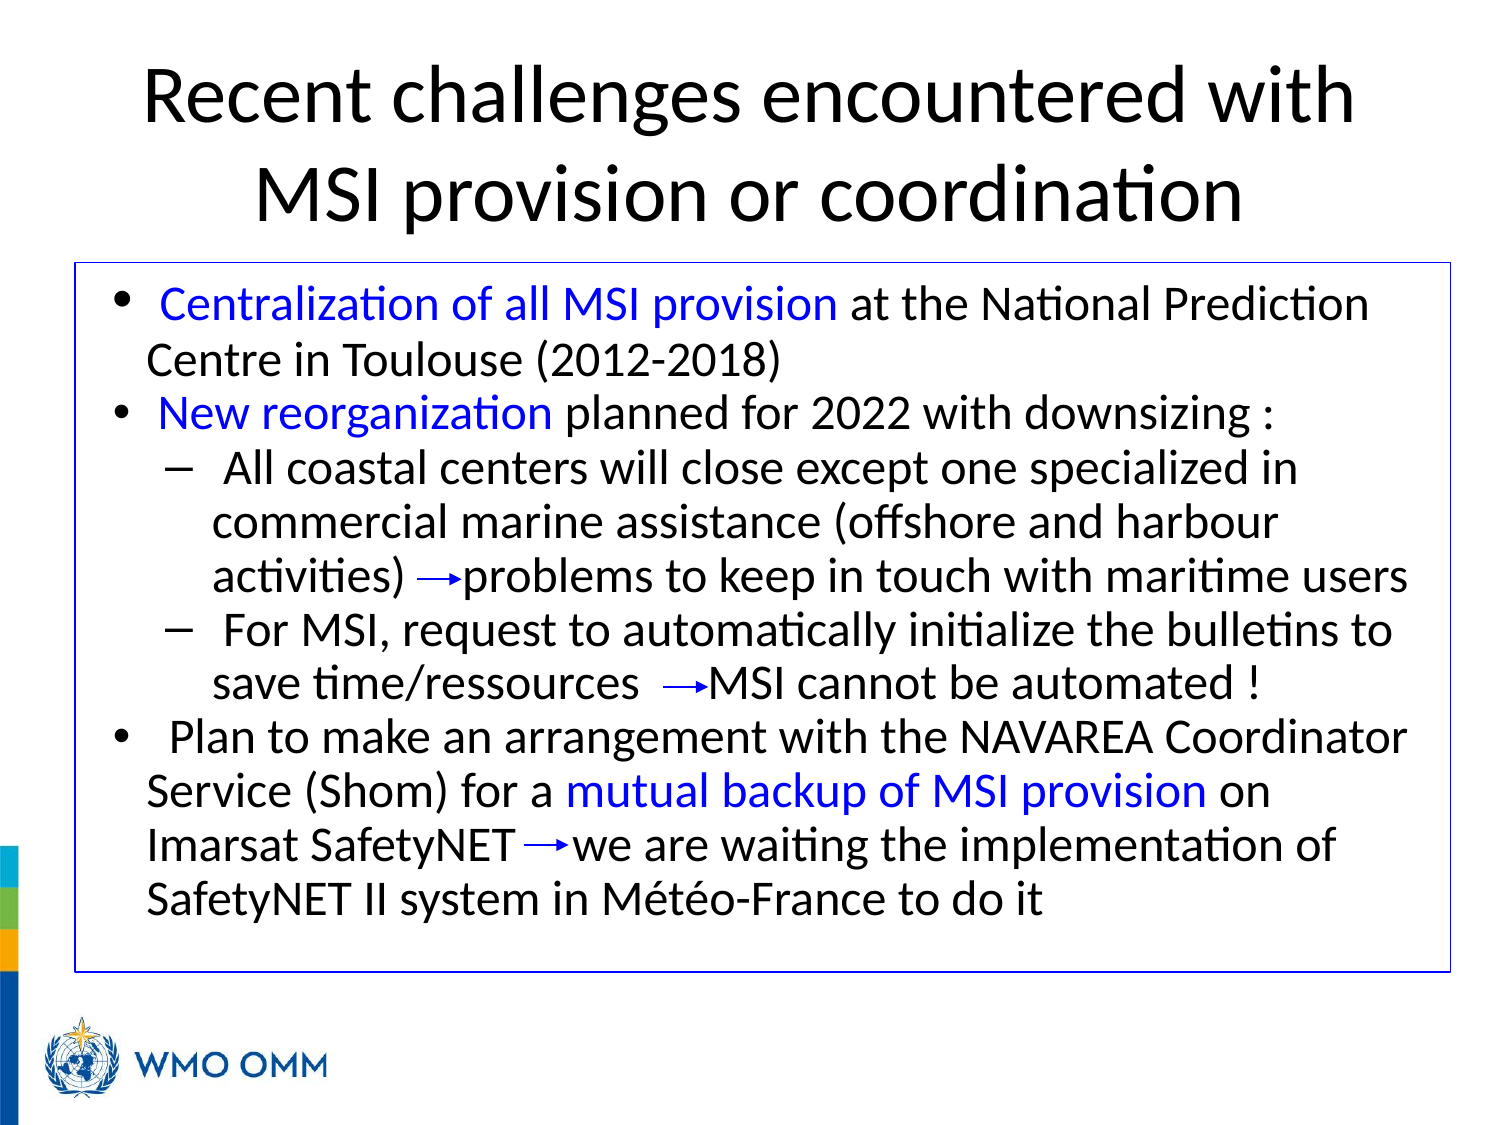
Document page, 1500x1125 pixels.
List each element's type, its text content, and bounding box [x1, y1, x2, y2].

title Recent challenges encountered with MSI provision or coordination [75, 45, 1425, 233]
list Centralization of all MSI provision at the National Prediction Centre in Toulouse (2012-2018) New reorganization planned for 2022 with downsizing : All coastal centers will close except one specialized in commercial marine assistance (offshore and harbour activities) problems to keep in touch with maritime users For MSI, request to automatically initialize the bulletins to save time/ressources MSI cannot be automated ! Plan to make an arrangement with the NAVAREA Coordinator Service (Shom) for a mutual backup of MSI provision on Imarsat SafetyNET we are waiting the implementation of SafetyNET II system in Météo-France to do it [75, 262, 1451, 973]
picture [0, 845, 327, 1125]
